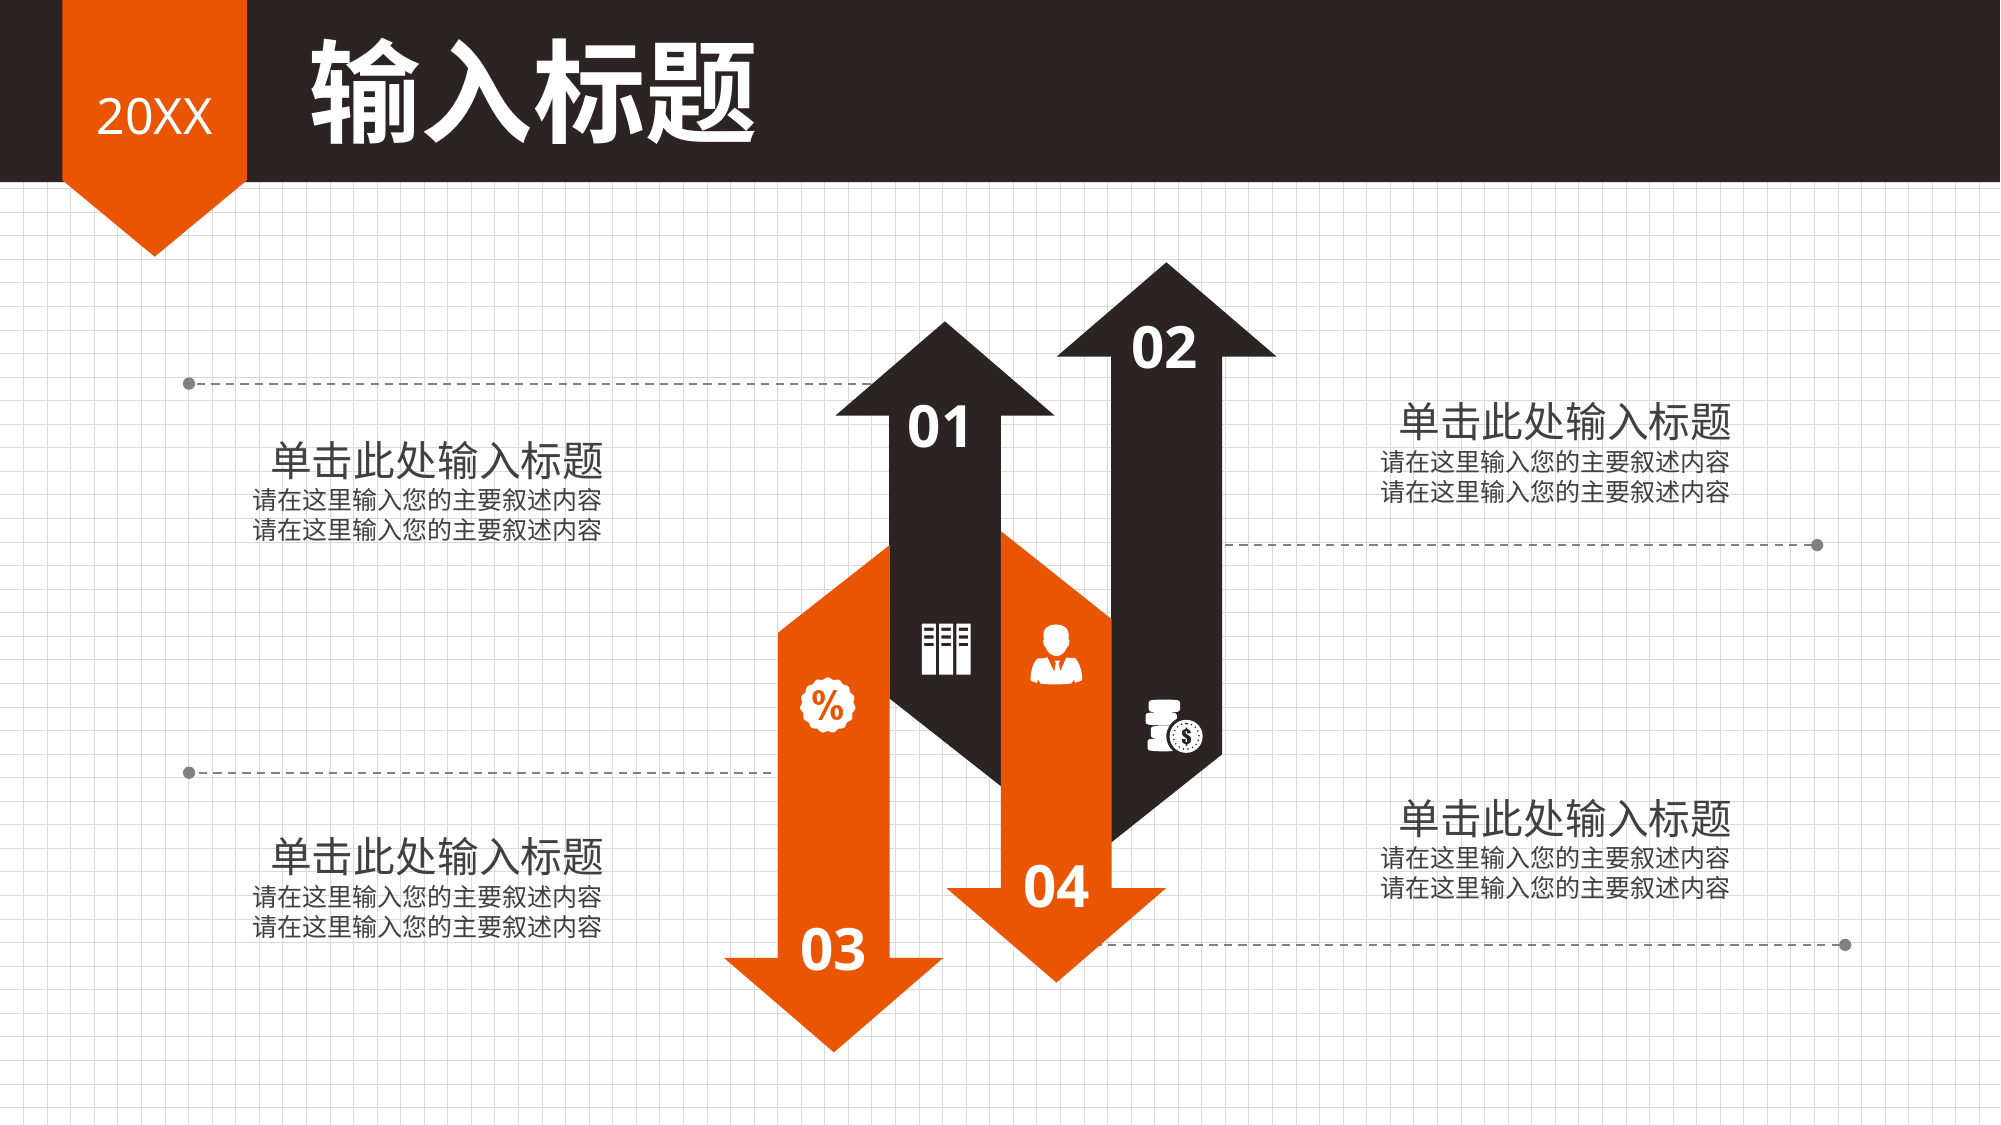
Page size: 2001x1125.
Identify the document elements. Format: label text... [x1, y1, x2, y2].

text_box 单击此处输入标题 请在这里输入您的主要叙述内容 请在这里输入您的主要叙述内容 [1366, 388, 1748, 594]
text_box 单击此处输入标题 请在这里输入您的主要叙述内容 请在这里输入您的主要叙述内容 [238, 823, 620, 1029]
text_box [247, 0, 2000, 183]
text_box [61, 0, 248, 259]
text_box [723, 545, 944, 1053]
text_box [0, 0, 62, 183]
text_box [946, 530, 1167, 983]
text_box [182, 766, 723, 779]
text_box 单击此处输入标题 请在这里输入您的主要叙述内容 请在这里输入您的主要叙述内容 [1366, 785, 1748, 990]
text_box [1748, 538, 1824, 552]
text_box 20XX [81, 77, 228, 152]
text_box 单击此处输入标题 请在这里输入您的主要叙述内容 请在这里输入您的主要叙述内容 [238, 427, 620, 633]
text_box [1748, 938, 1852, 952]
text_box [182, 377, 835, 390]
text_box 输入标题 [296, 16, 992, 163]
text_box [1056, 262, 1277, 843]
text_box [835, 321, 1055, 787]
